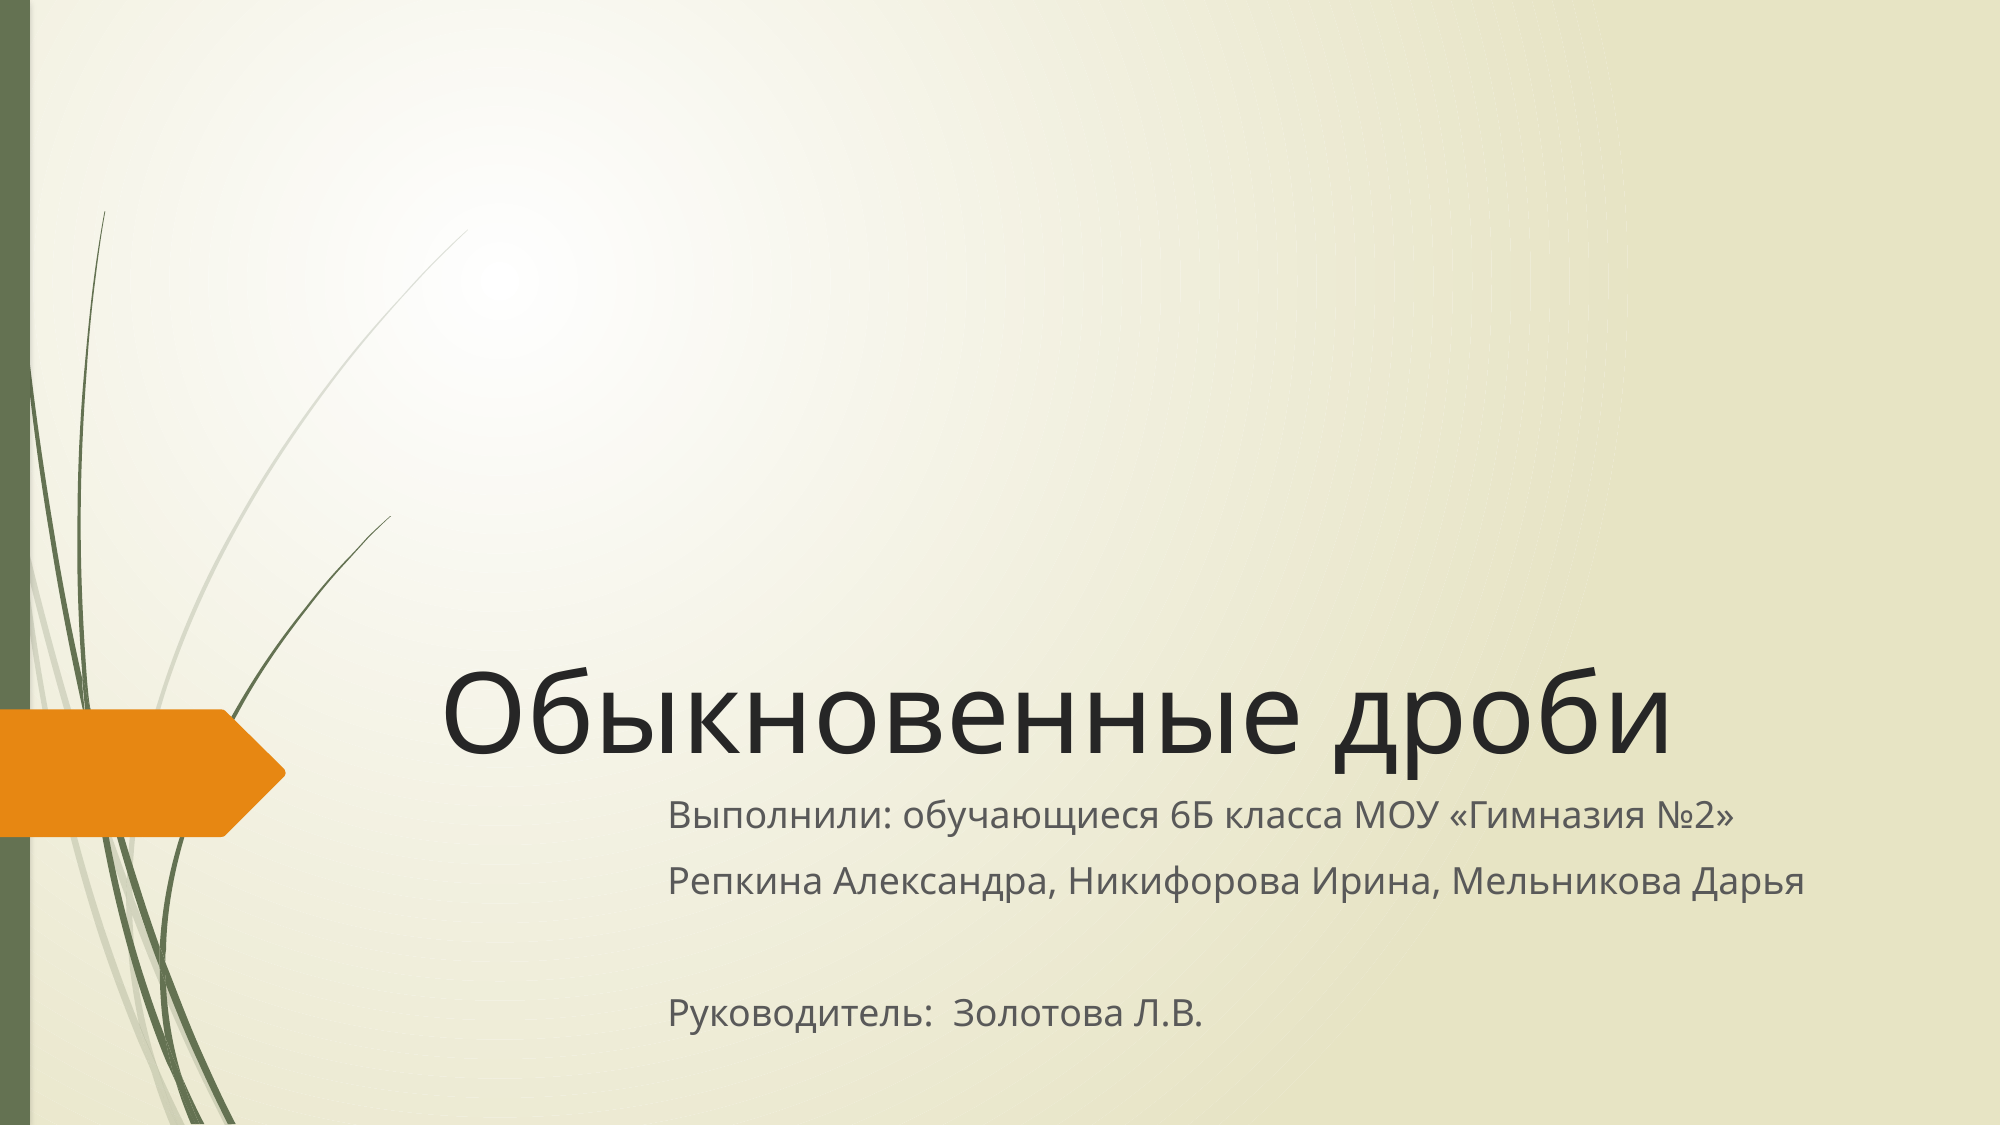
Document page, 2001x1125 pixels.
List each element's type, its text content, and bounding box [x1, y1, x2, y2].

title Обыкновенные дроби [424, 412, 1888, 784]
subtitle Выполнили: обучающиеся 6Б класса МОУ «Гимназия №2» Репкина Александра, Никифорова Ирина, Мельникова Дарья Руководитель: Золотова Л.В. [652, 783, 1888, 1075]
